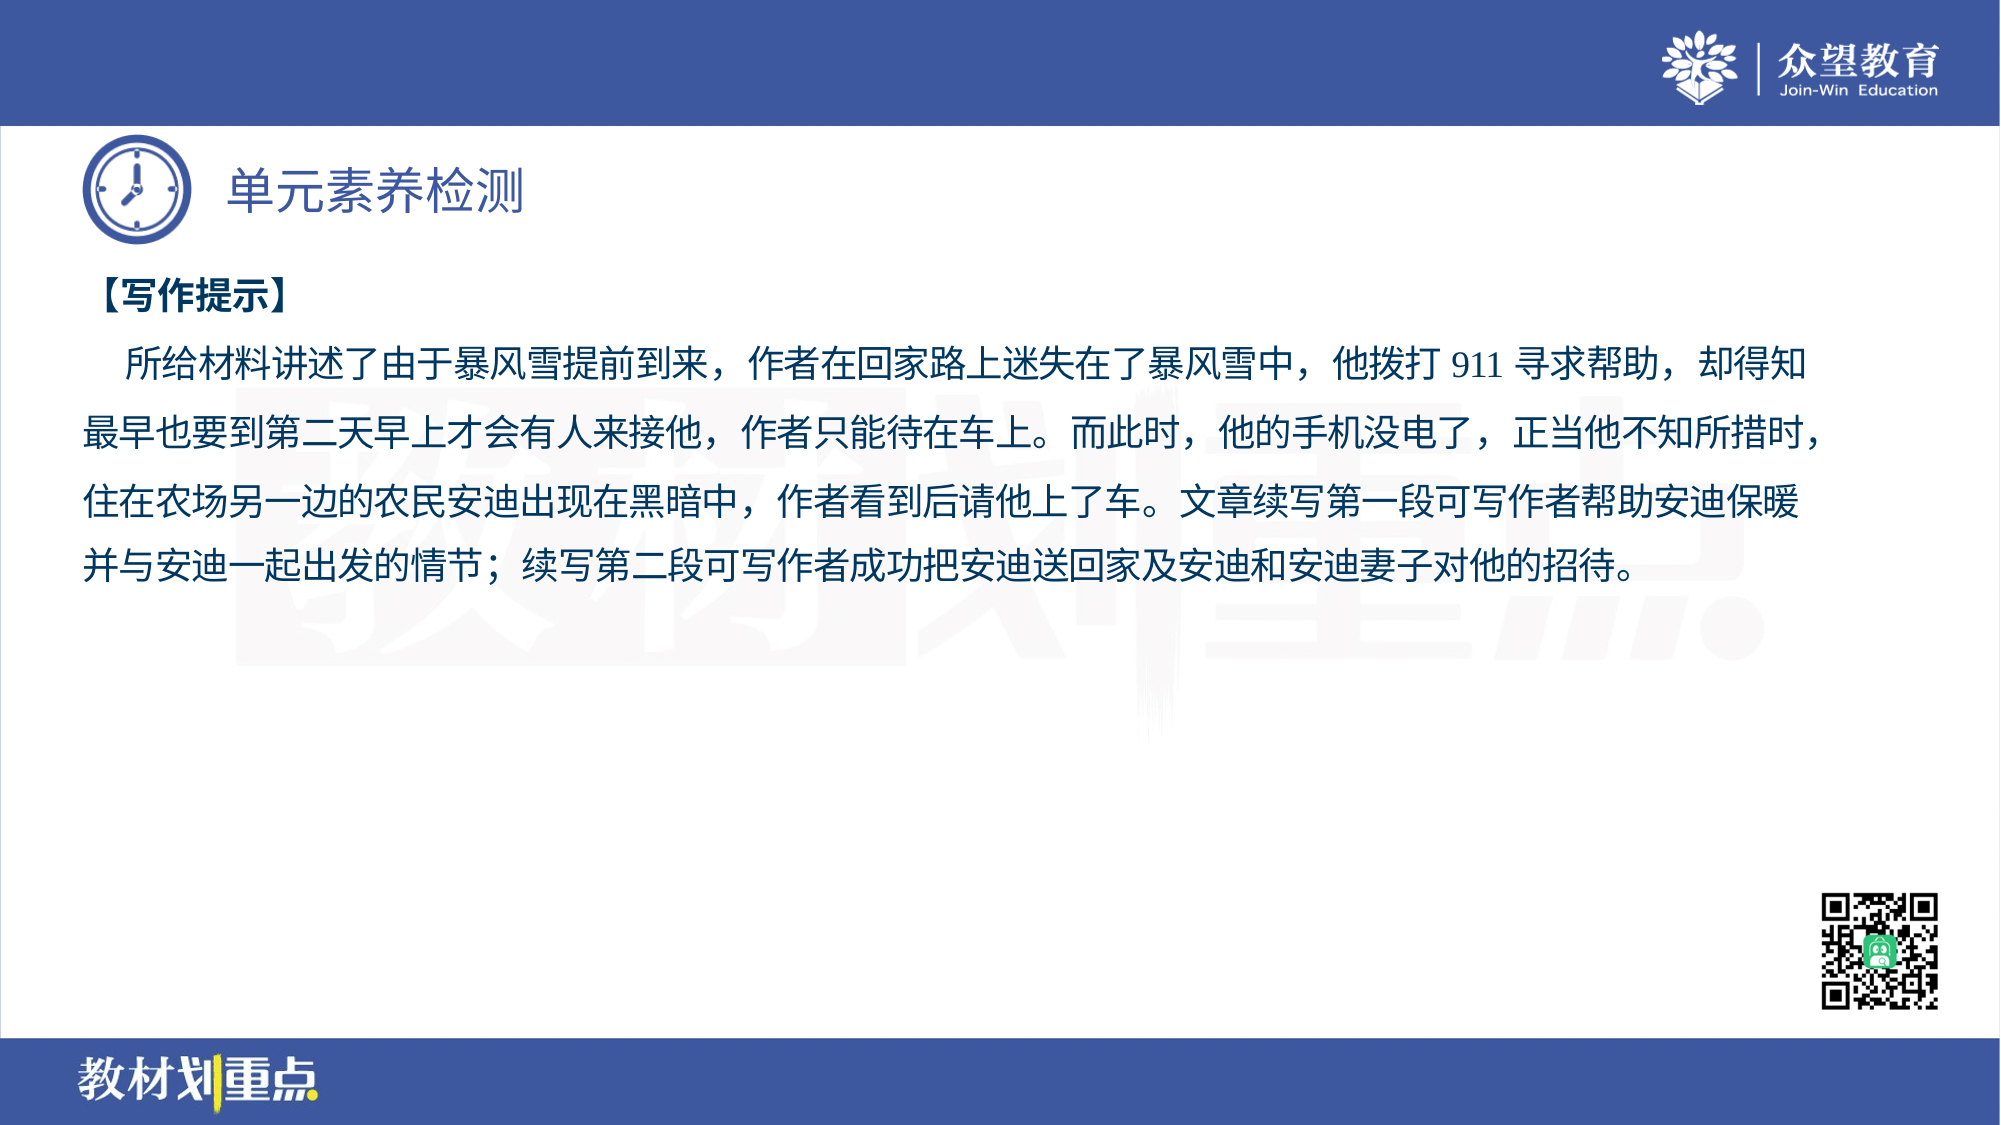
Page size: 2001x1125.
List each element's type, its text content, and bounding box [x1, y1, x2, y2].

text_box 【写作提示】 所给材料讲述了由于暴风雪提前到来，作者在回家路上迷失在了暴风雪中，他拨打911寻求帮助，却得知 最早也要到第二天早上才会有人来接他，作者只能待在车上。而此时，他的手机没电了，正当他不知所措时， 住在农场另一边的农民安迪出现在黑暗中，作者看到后请他上了车。文章续写第一段可写作者帮助安迪保暖 并与安迪一起出发的情节；续写第二段可写作者成功把安迪送回家及安迪和安迪妻子对他的招待。 [82, 247, 1817, 581]
picture [0, 0, 2000, 1125]
